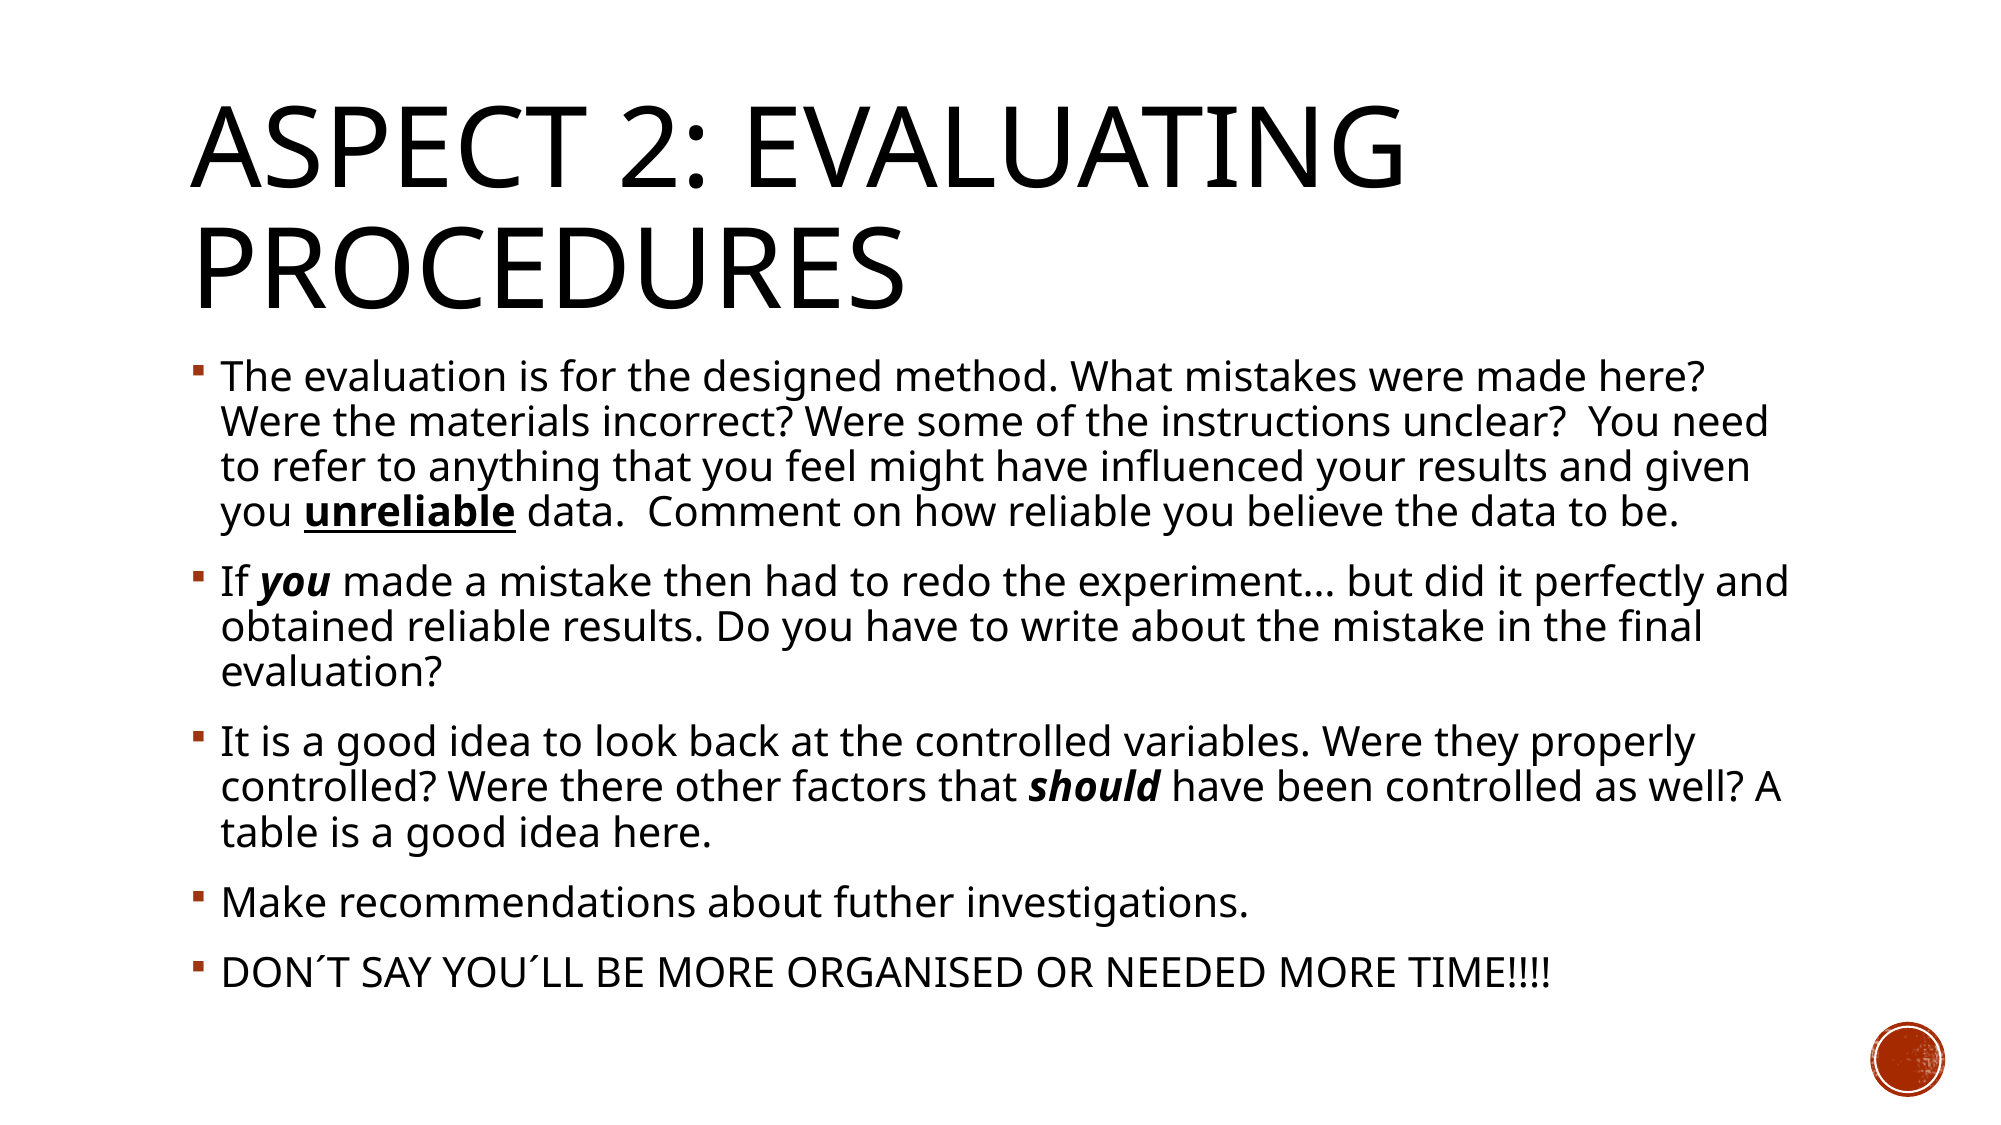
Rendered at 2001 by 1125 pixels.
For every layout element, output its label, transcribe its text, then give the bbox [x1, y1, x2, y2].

list The evaluation is for the designed method. What mistakes were made here? Were the materials incorrect? Were some of the instructions unclear? You need to refer to anything that you feel might have influenced your results and given you unreliable data. Comment on how reliable you believe the data to be. If you made a mistake then had to redo the experiment… but did it perfectly and obtained reliable results. Do you have to write about the mistake in the final evaluation? It is a good idea to look back at the controlled variables. Were they properly controlled? Were there other factors that should have been controlled as well? A table is a good idea here. Make recommendations about futher investigations. DON´T SAY YOU´LL BE MORE ORGANISED OR NEEDED MORE TIME!!!! [175, 348, 1826, 1013]
title Aspect 2: Evaluating procedures [175, 79, 1826, 344]
